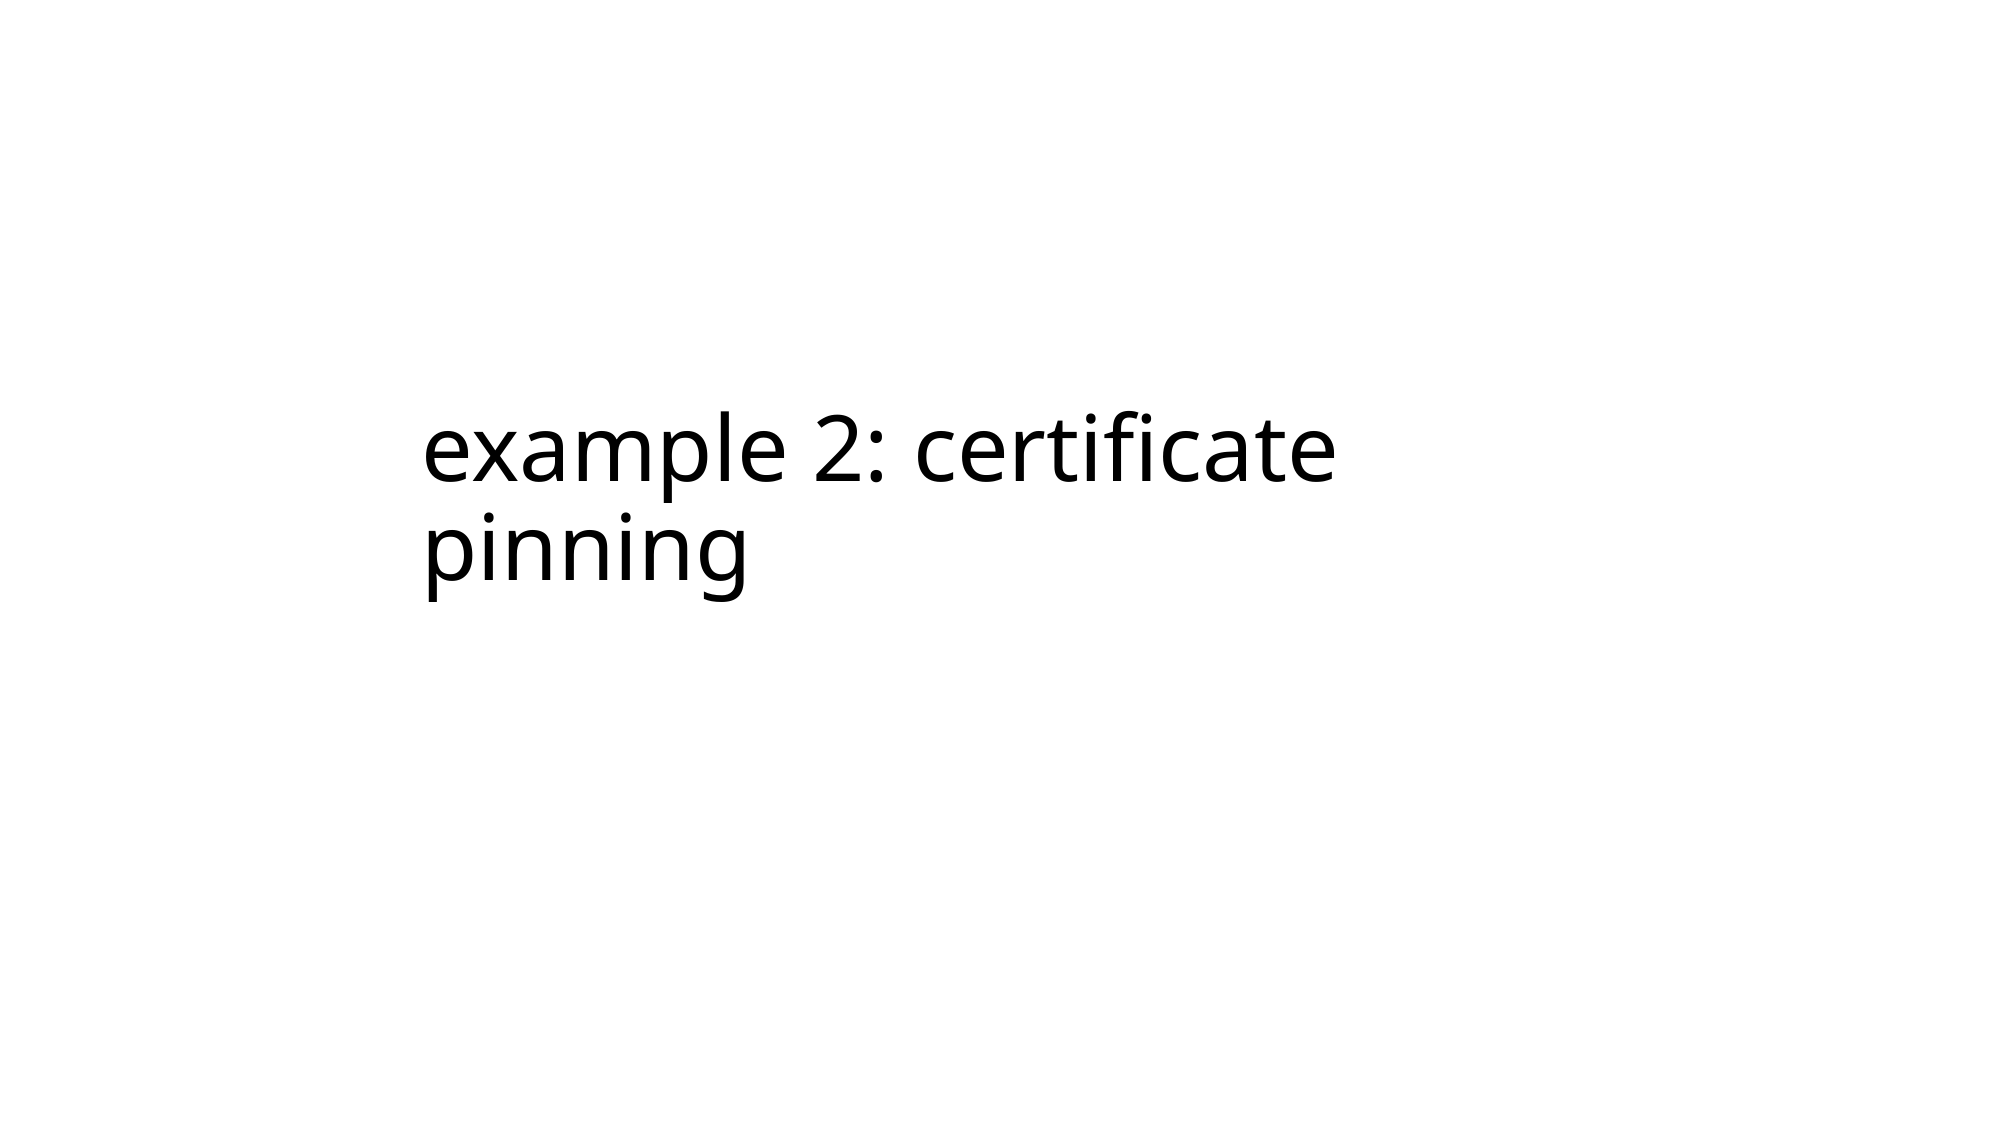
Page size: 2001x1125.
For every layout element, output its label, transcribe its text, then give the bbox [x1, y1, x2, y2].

title example 2: certificate pinning [406, 393, 1598, 611]
